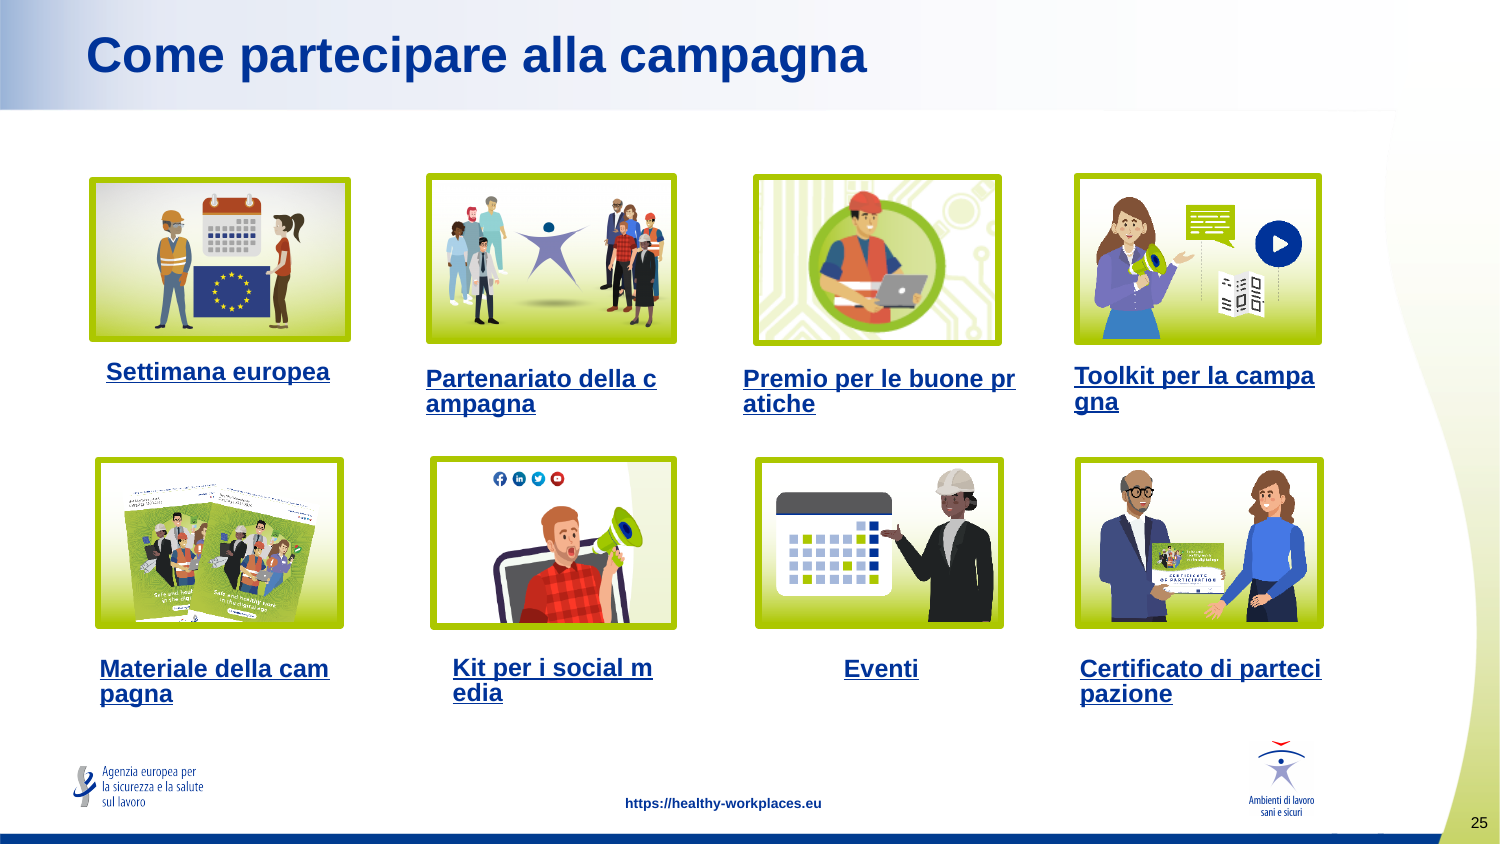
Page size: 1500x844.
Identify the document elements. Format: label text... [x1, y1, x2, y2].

text_box Toolkit per la campagna [1074, 359, 1324, 390]
text_box Kit per i social media [437, 644, 676, 690]
text_box Materiale della campagna [99, 652, 338, 683]
text_box Eventi [759, 652, 1004, 683]
text_box Partenariato della campagna [425, 362, 671, 393]
text_box Settimana europea [88, 355, 349, 386]
picture [0, 0, 1500, 844]
text_box Certificato di partecipazione [1079, 652, 1324, 683]
text_box Premio per le buone pratiche [743, 362, 1017, 393]
title Come partecipare alla campagna [86, 0, 1314, 123]
text_box [90, 178, 350, 341]
